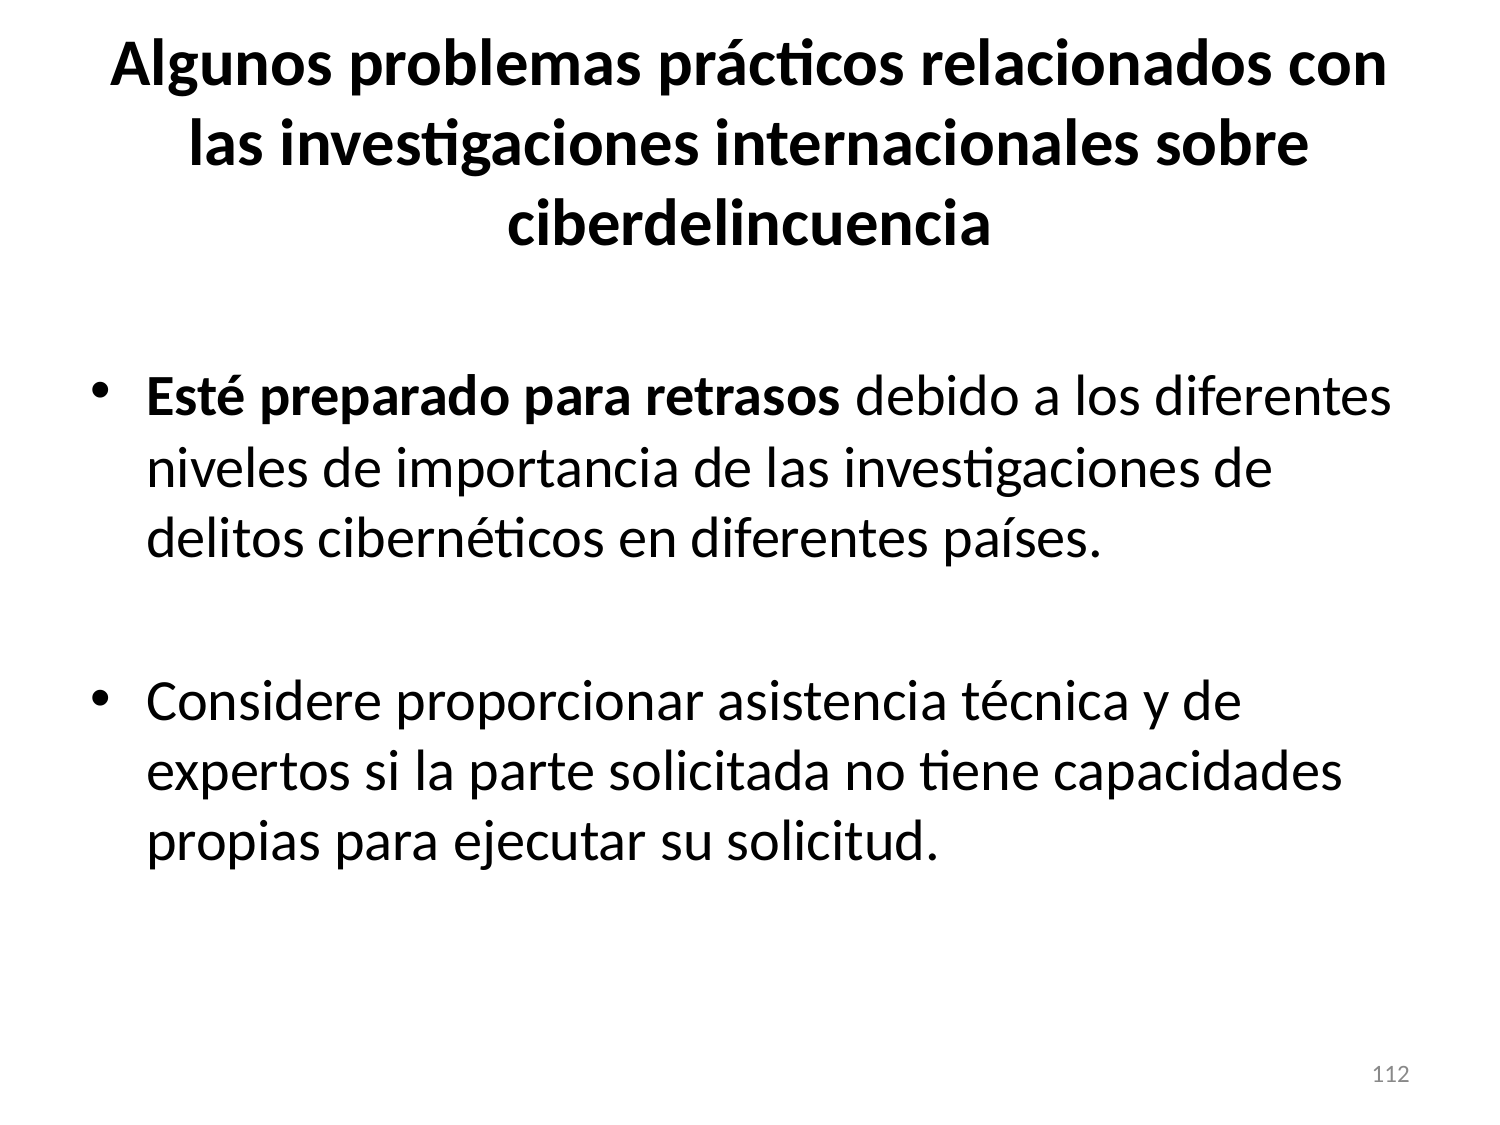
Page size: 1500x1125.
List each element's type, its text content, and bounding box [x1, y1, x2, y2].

title Algunos problemas prácticos relacionados con las investigaciones internacionales sobre ciberdelincuencia [75, 45, 1425, 233]
list Esté preparado para retrasos debido a los diferentes niveles de importancia de las investigaciones de delitos cibernéticos en diferentes países. Considere proporcionar asistencia técnica y de expertos si la parte solicitada no tiene capacidades propias para ejecutar su solicitud. [75, 341, 1425, 1005]
slide_number 112 [1074, 1042, 1425, 1103]
